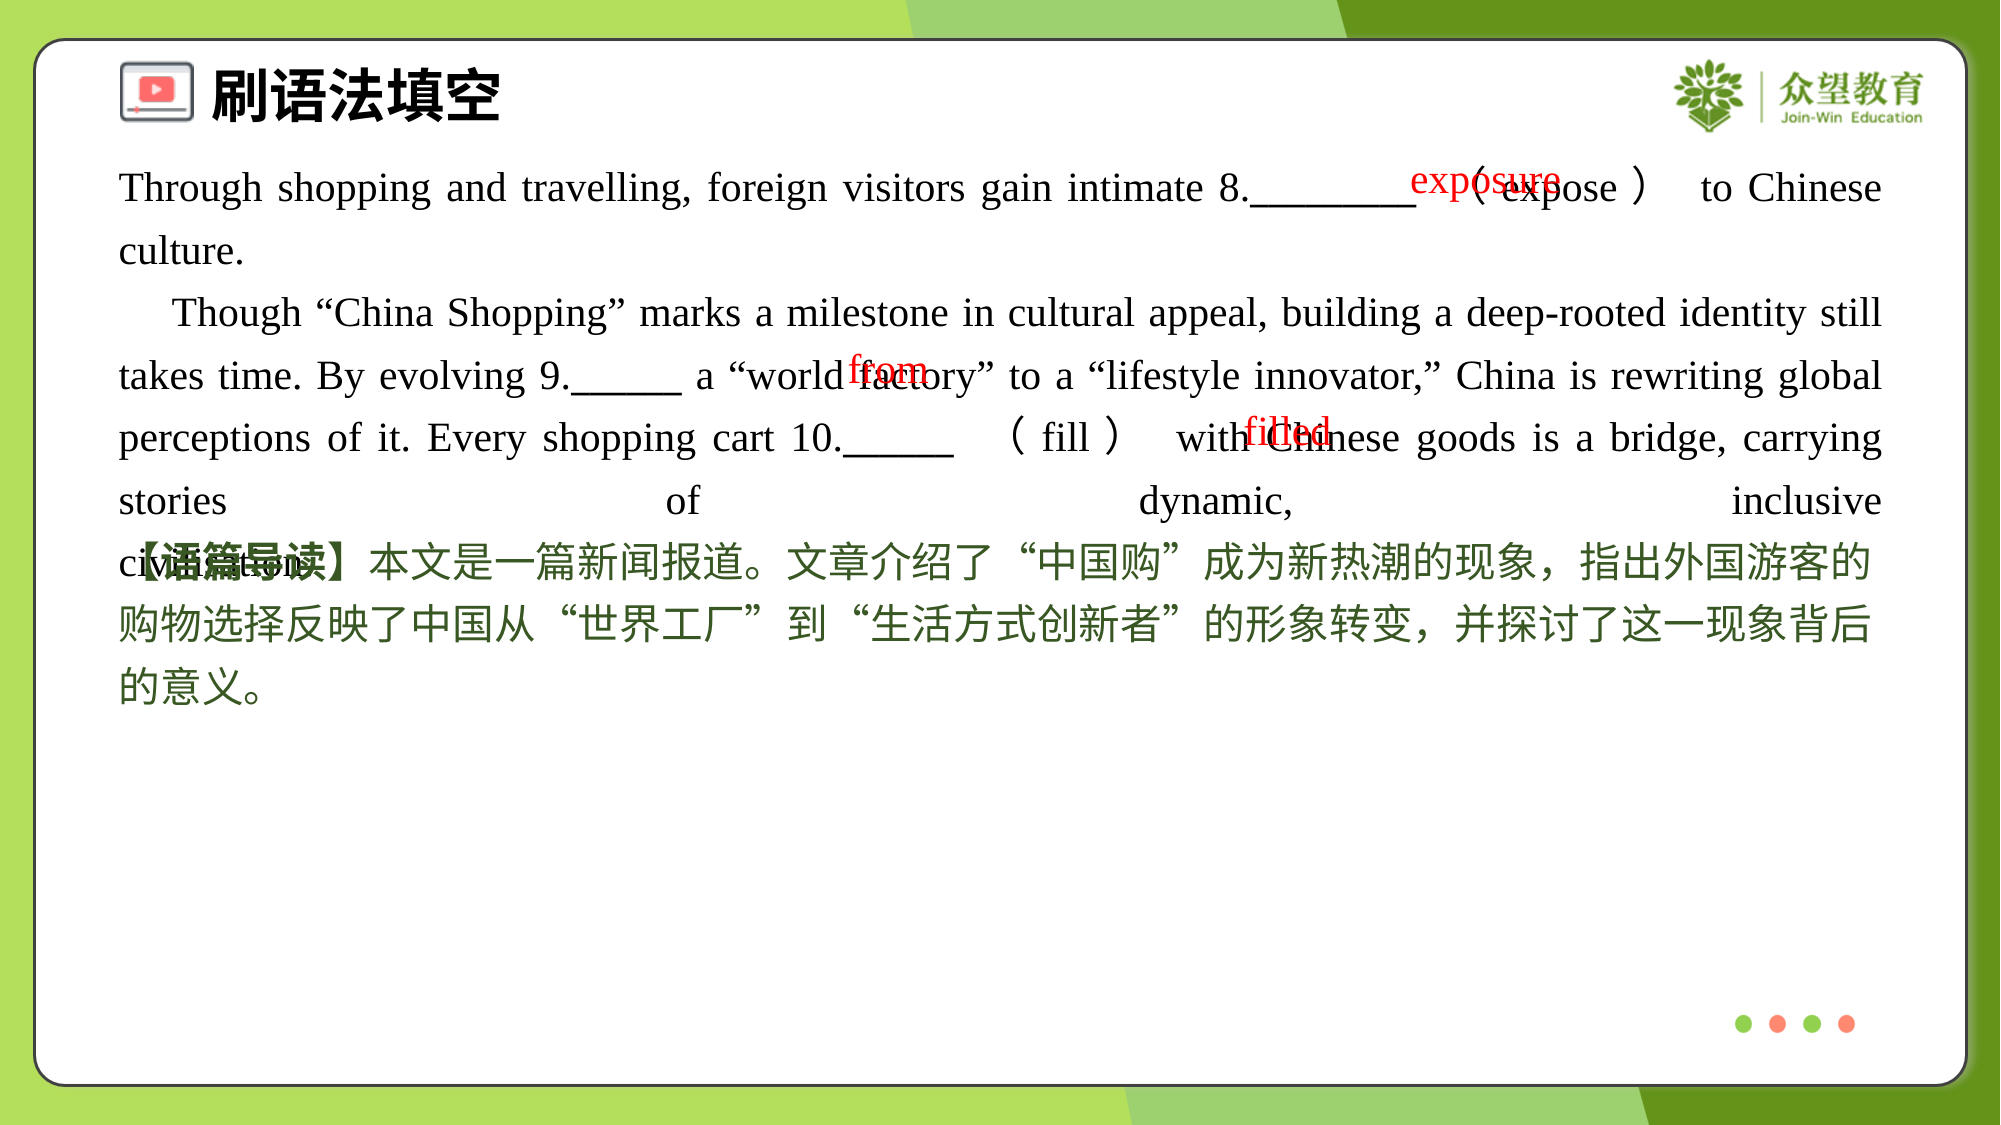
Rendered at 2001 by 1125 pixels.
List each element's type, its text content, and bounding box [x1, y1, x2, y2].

text_box 【语篇导读】本文是一篇新闻报道。文章介绍了“中国购”成为新热潮的现象，指出外国游客的购物选择反映了中国从“世界工厂”到“生活方式创新者”的形象转变，并探讨了这一现象背后的意义。 [118, 522, 1883, 644]
text_box exposure [1405, 139, 1566, 197]
text_box Through shopping and travelling, foreign visitors gain intimate 8._________ （expose） to Chinese culture. Though “China Shopping” marks a milestone in cultural appeal, building a deep-rooted identity still takes time. By evolving 9.______ a “world factory” to a “lifestyle innovator,” China is rewriting global perceptions of it. Every shopping cart 10.______ （fill） with Chinese goods is a bridge, carrying stories of dynamic, inclusive civilisation.#1.3 [118, 147, 1883, 517]
text_box from [843, 328, 934, 387]
picture [0, 0, 2000, 1125]
text_box filled [1238, 391, 1336, 449]
